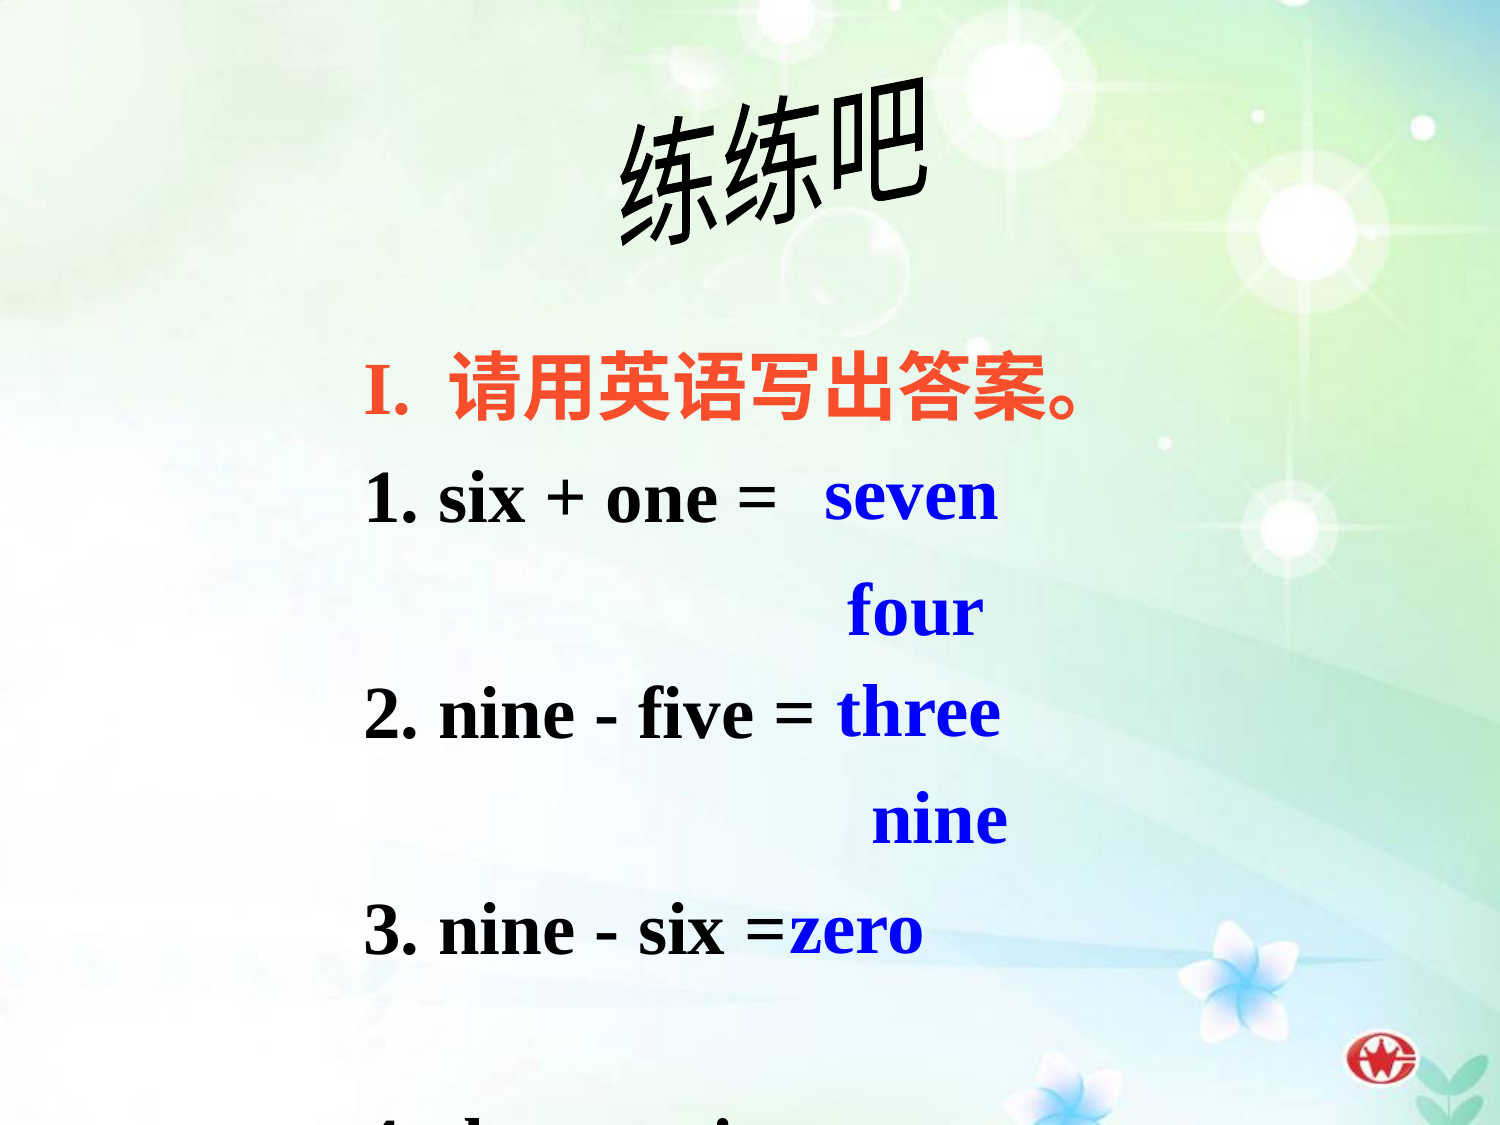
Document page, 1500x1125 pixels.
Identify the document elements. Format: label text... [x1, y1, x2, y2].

text_box nine [856, 761, 1024, 867]
text_box three [821, 654, 1017, 760]
picture [0, 0, 1500, 1125]
text_box zero [774, 871, 941, 977]
text_box seven [809, 436, 1015, 542]
text_box I. 请用英语写出答案。 1. six + one = 2. nine - five = 3. nine - six = 4. three + six = 5. six - six = [348, 314, 1317, 1125]
text_box four [832, 552, 1001, 654]
